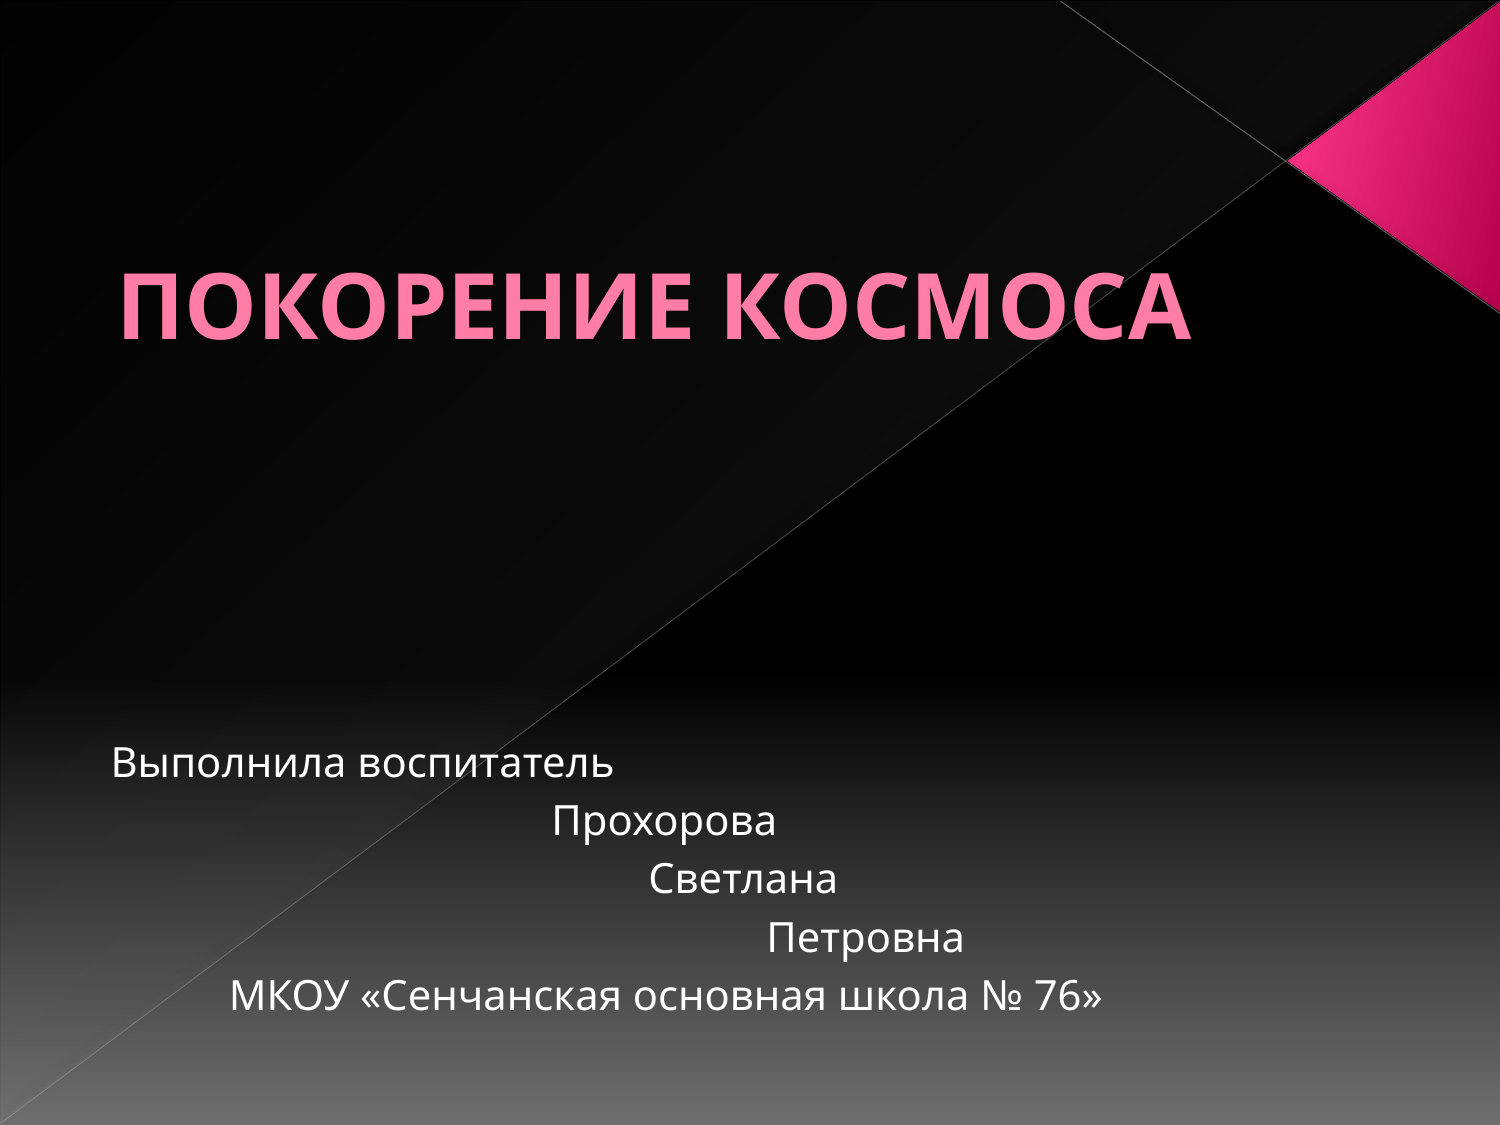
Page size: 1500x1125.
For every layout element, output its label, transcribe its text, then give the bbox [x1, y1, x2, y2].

list Выполнила воспитатель Прохорова Светлана Петровна МКОУ «Сенчанская основная школа № 76» [86, 727, 1362, 1047]
title ПОКОРЕНИЕ КОСМОСА [62, 160, 1250, 445]
